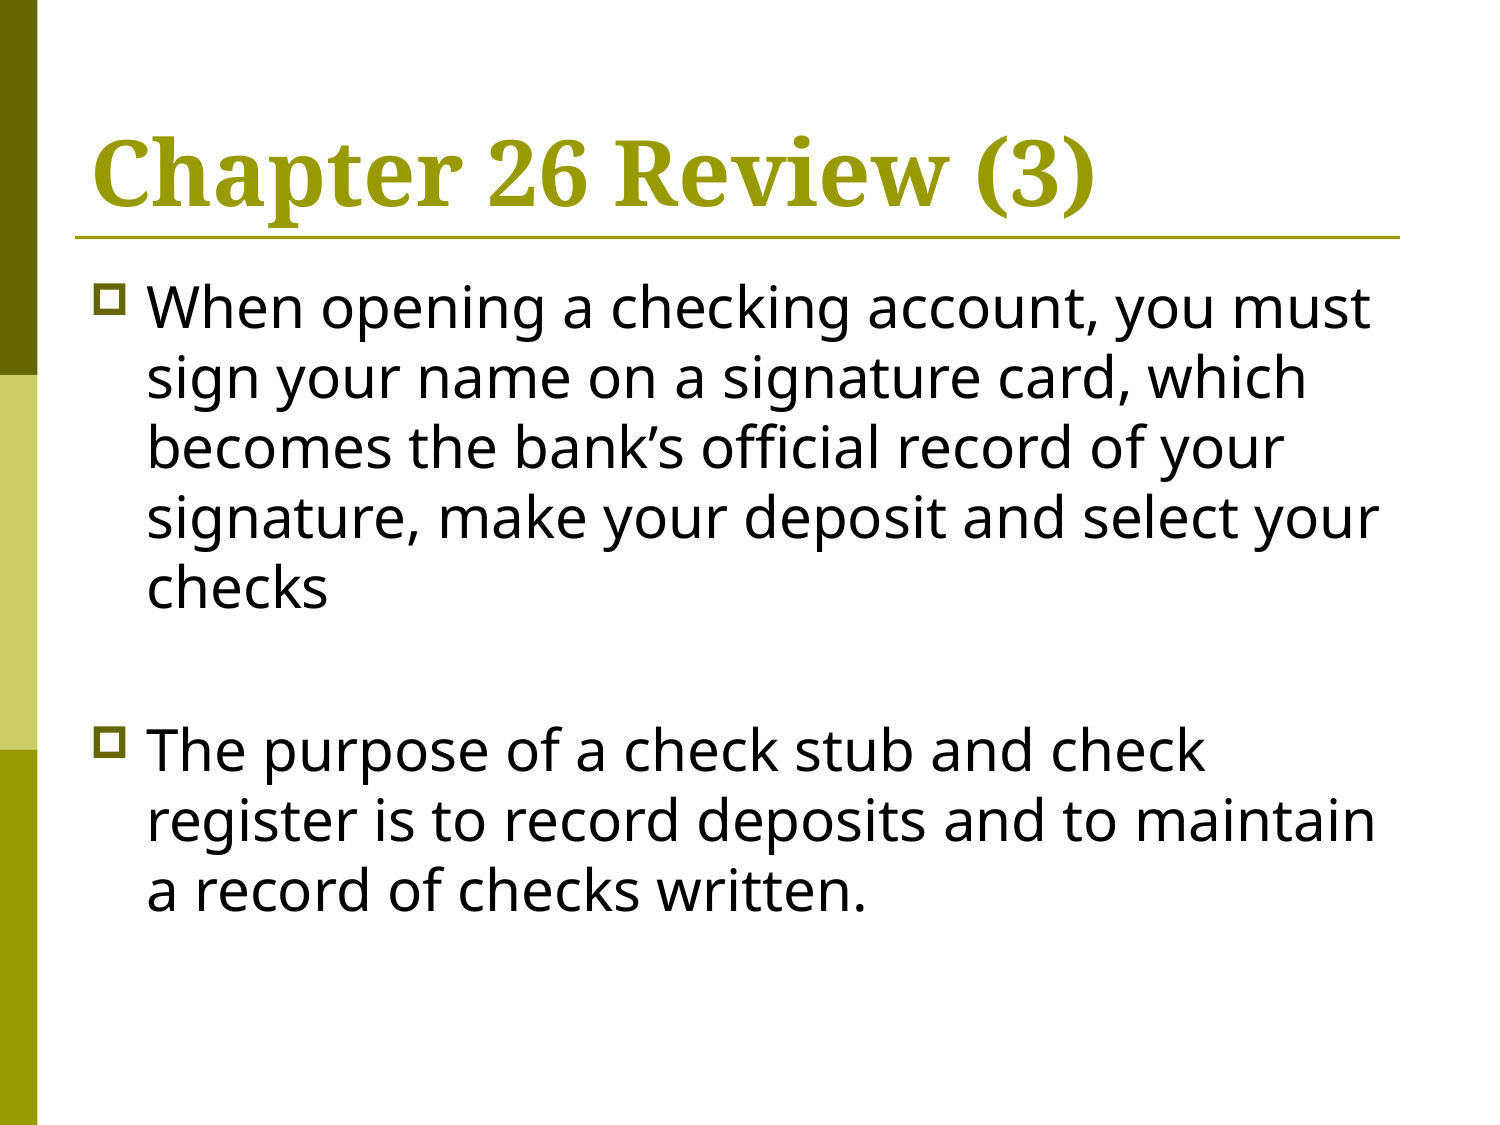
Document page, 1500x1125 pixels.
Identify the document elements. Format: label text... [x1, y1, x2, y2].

list When opening a checking account, you must sign your name on a signature card, which becomes the bank’s official record of your signature, make your deposit and select your checks The purpose of a check stub and check register is to record deposits and to maintain a record of checks written. [74, 262, 1426, 1006]
title Chapter 26 Review (3) [74, 45, 1426, 233]
